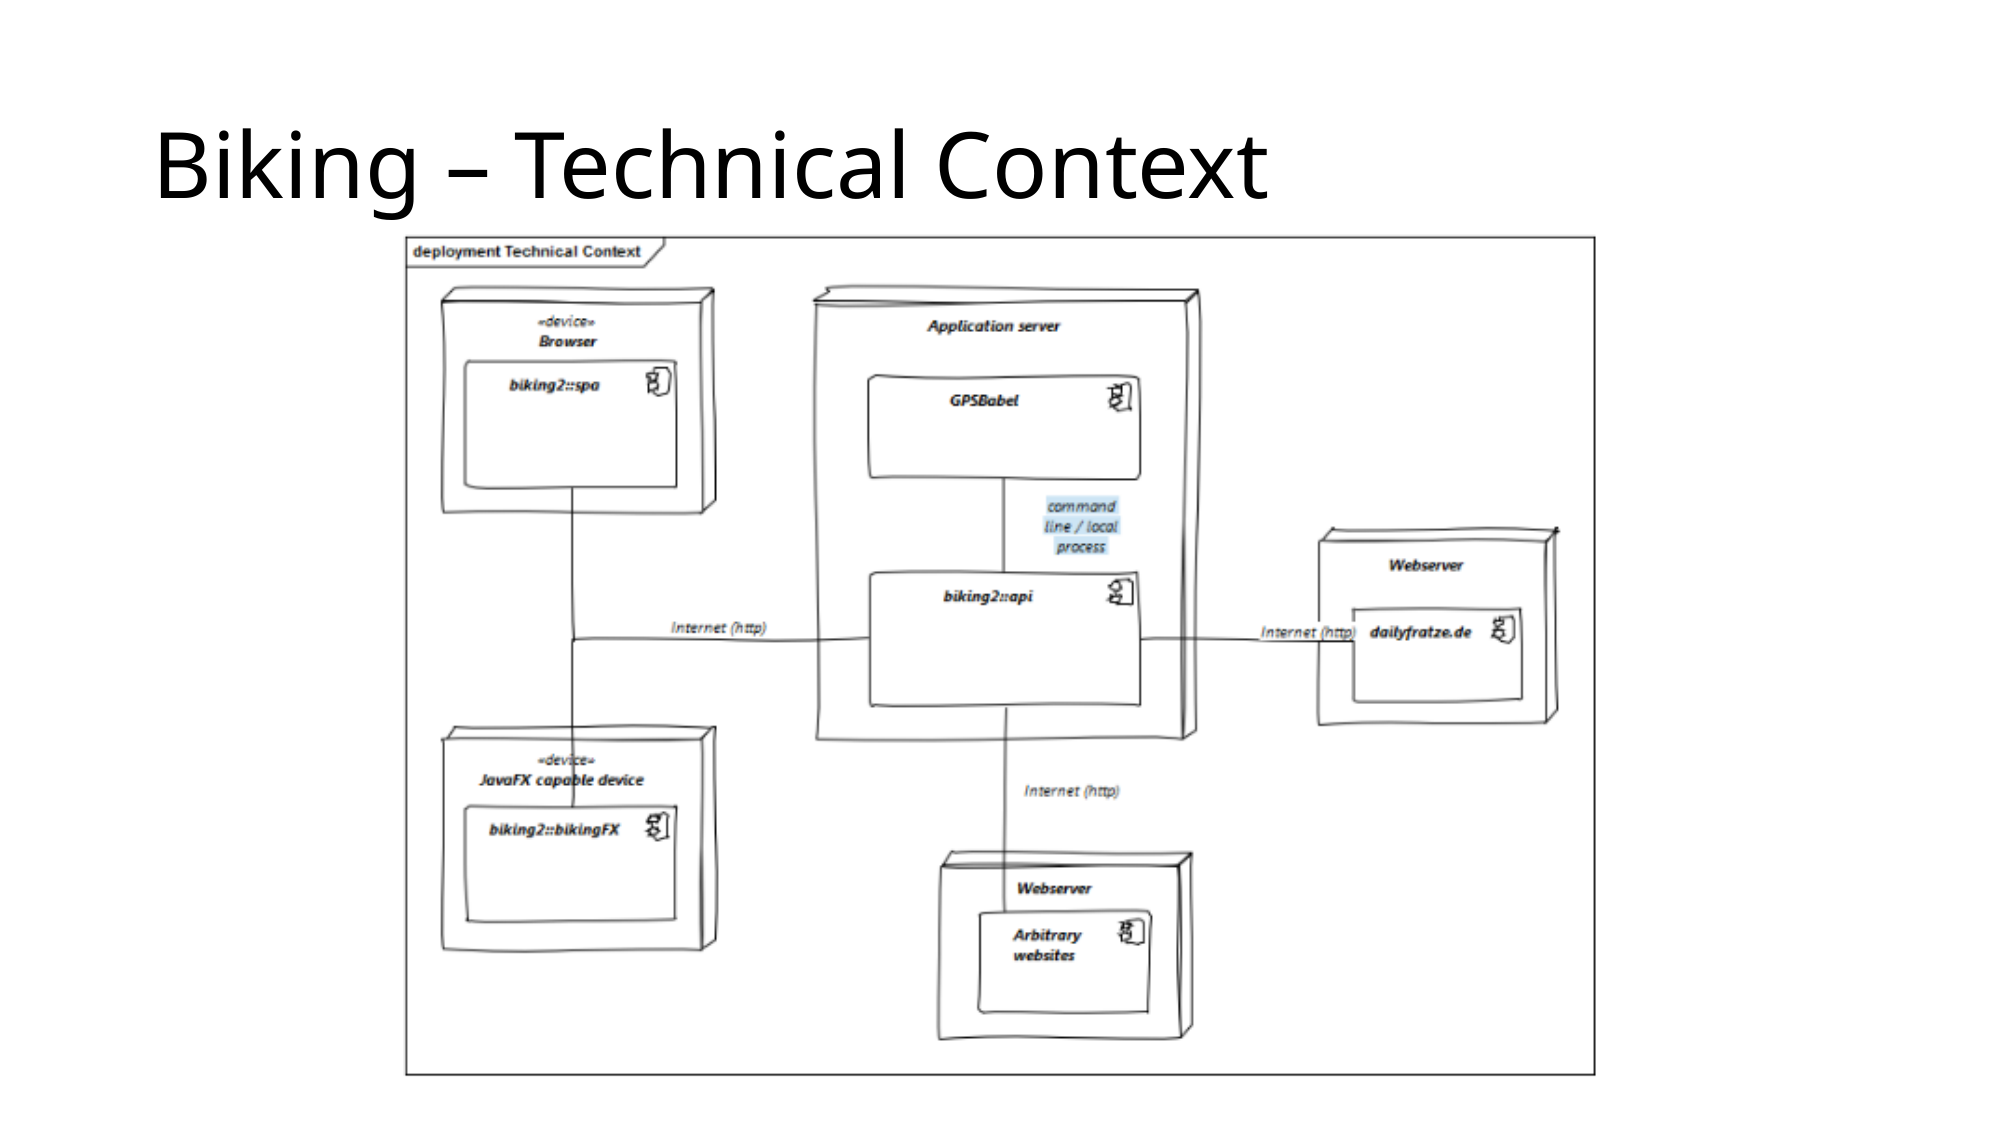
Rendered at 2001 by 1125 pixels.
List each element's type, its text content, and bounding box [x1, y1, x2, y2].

picture [391, 224, 1609, 1091]
title Biking – Technical Context [137, 59, 1863, 278]
